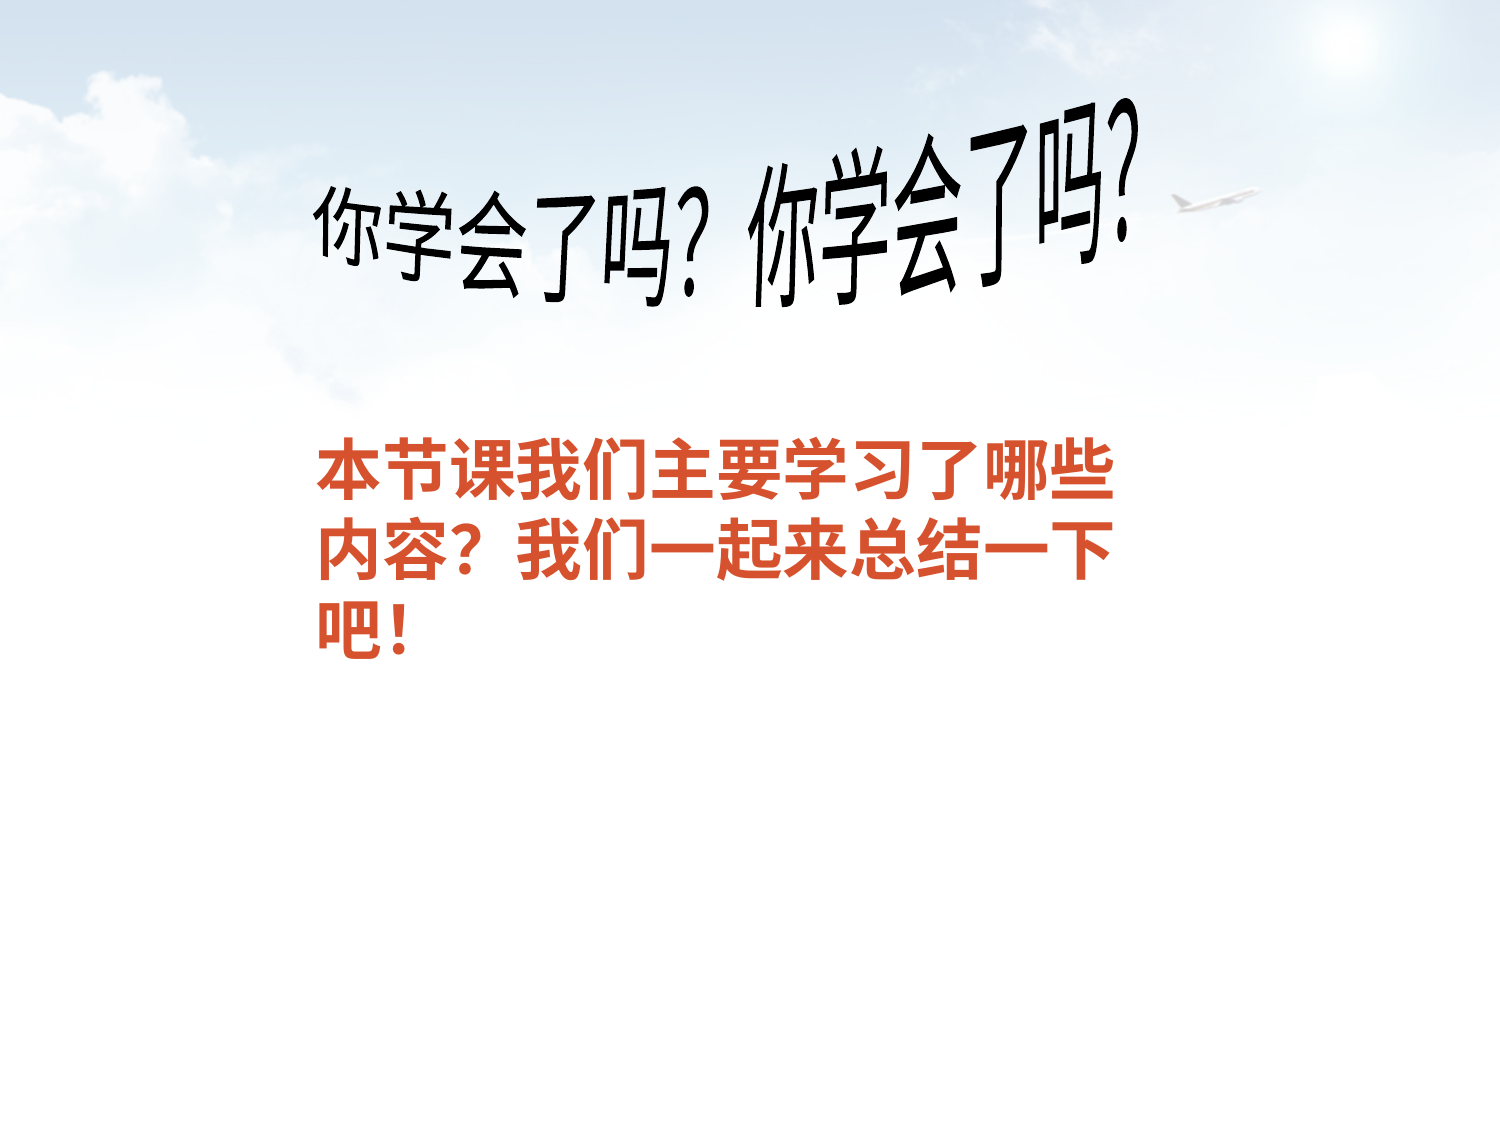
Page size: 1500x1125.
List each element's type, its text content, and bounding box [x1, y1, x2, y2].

picture [499, 212, 1001, 913]
text_box 本节课我们主要学习了哪些内容？我们一起来总结一下吧！ [1001, 420, 1187, 676]
text_box 本节课我们主要学习了哪些内容？我们一起来总结一下吧！ [301, 420, 499, 676]
